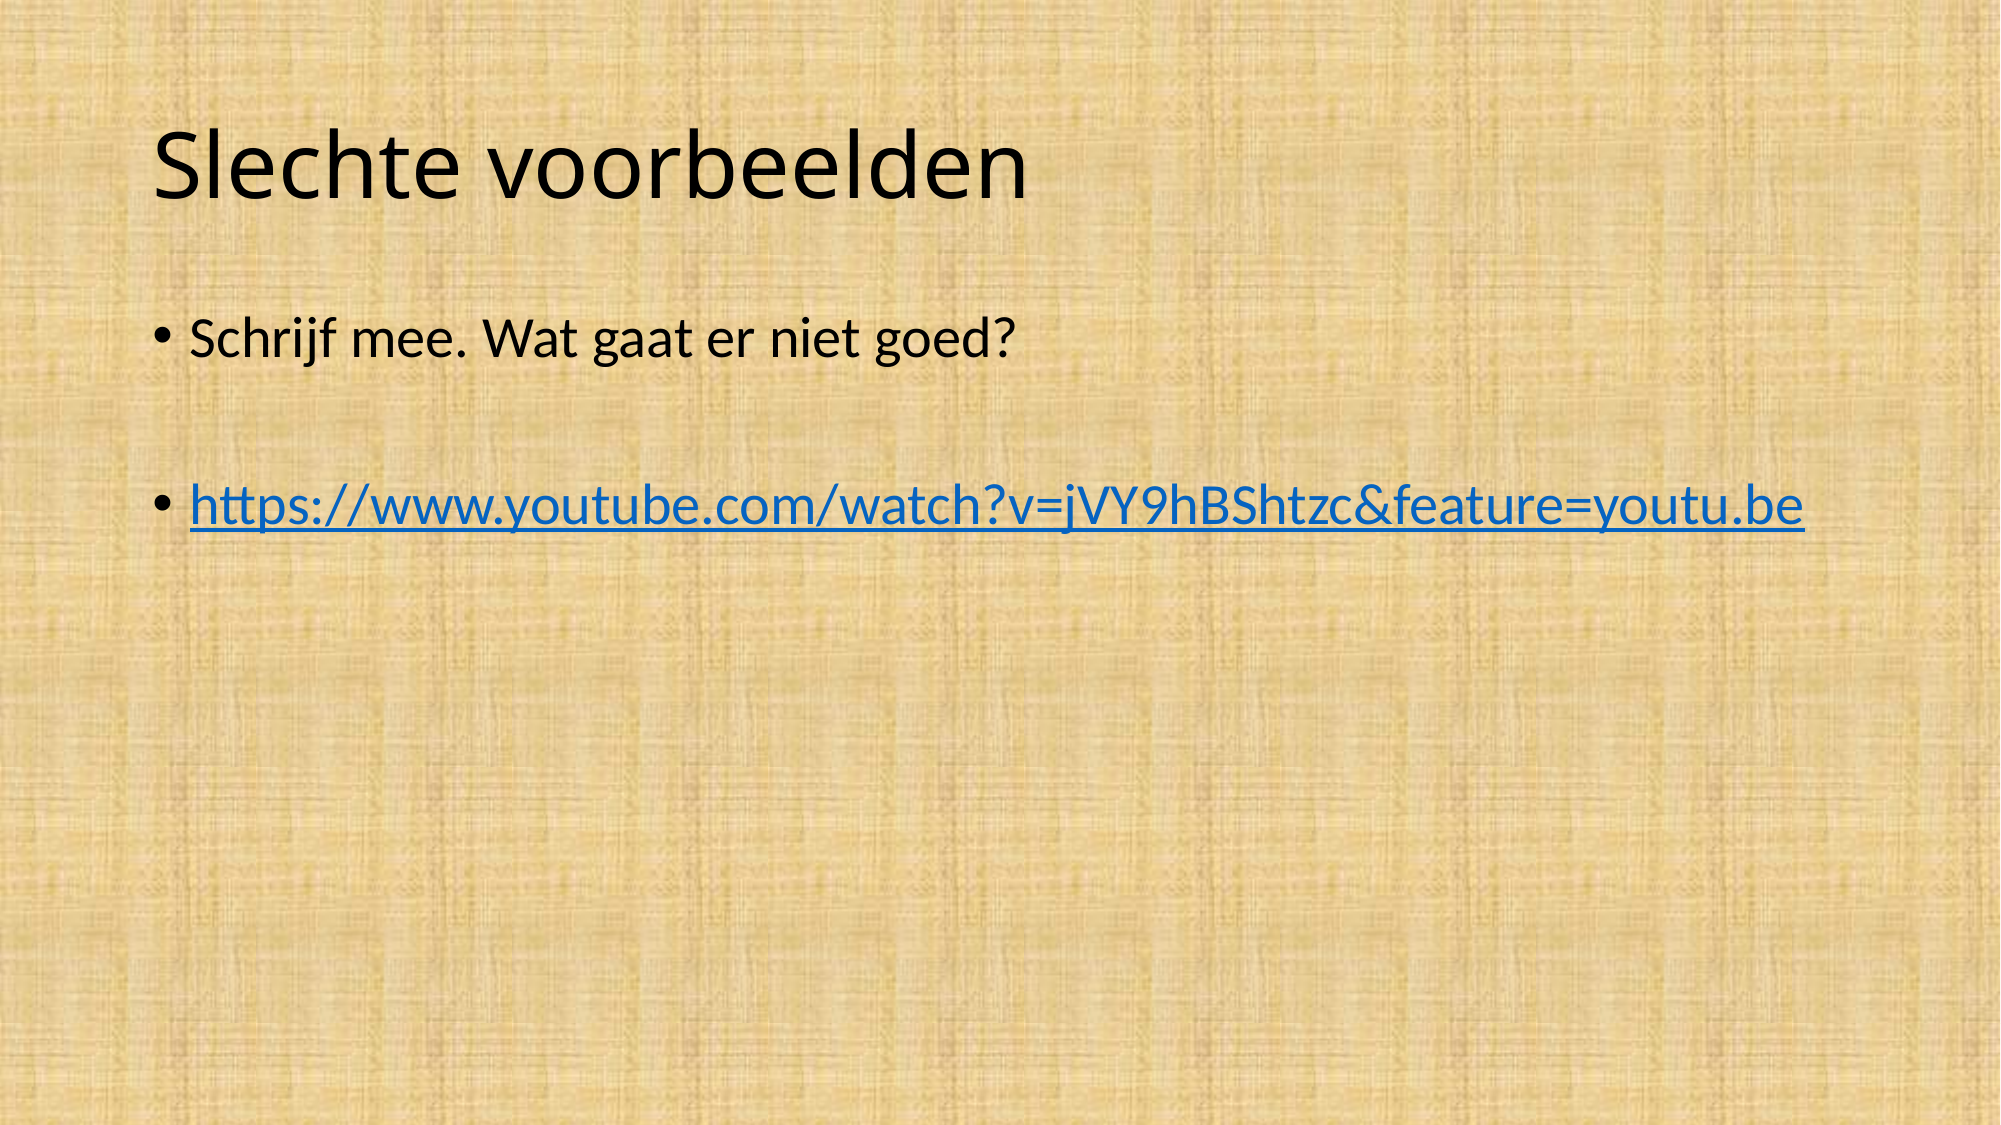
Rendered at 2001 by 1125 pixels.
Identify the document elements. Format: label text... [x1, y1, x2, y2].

list Schrijf mee. Wat gaat er niet goed? https://www.youtube.com/watch?v=jVY9hBShtzc&feature=youtu.be [137, 299, 1863, 1014]
picture [0, 0, 2001, 1125]
title Slechte voorbeelden [137, 59, 1863, 278]
